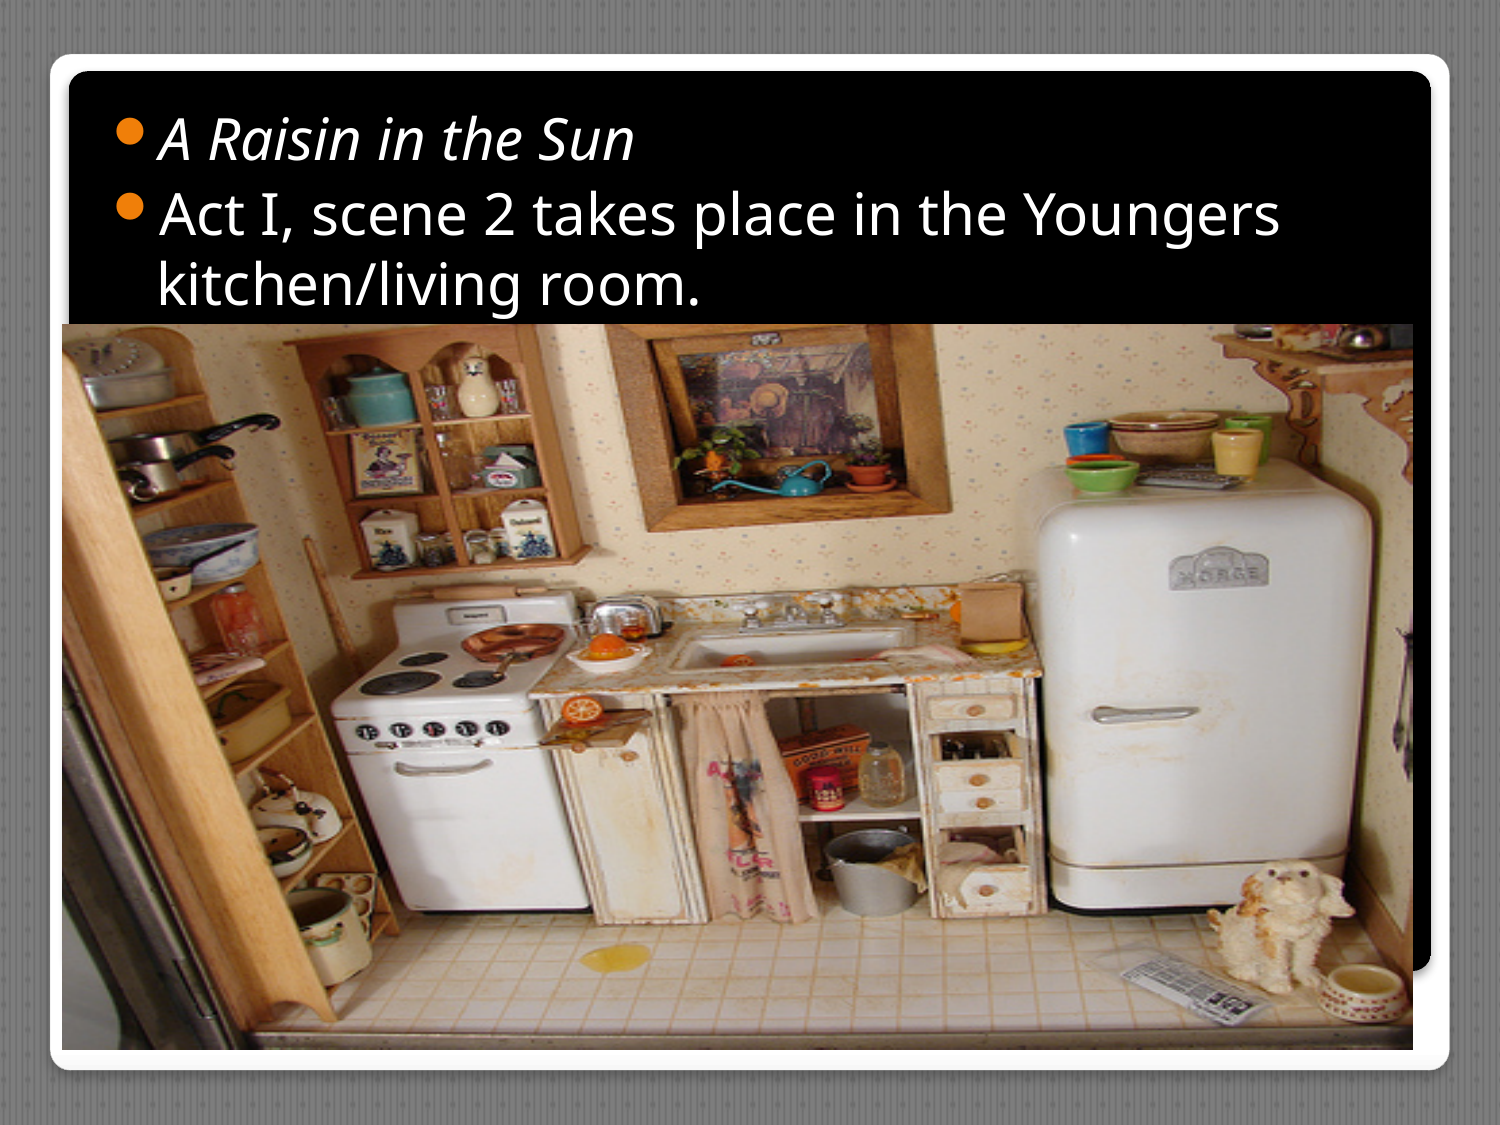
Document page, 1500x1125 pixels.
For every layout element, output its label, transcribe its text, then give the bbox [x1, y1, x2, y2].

picture [62, 324, 1413, 1051]
list A Raisin in the Sun Act I, scene 2 takes place in the Youngers kitchen/living room. [82, 86, 1425, 774]
